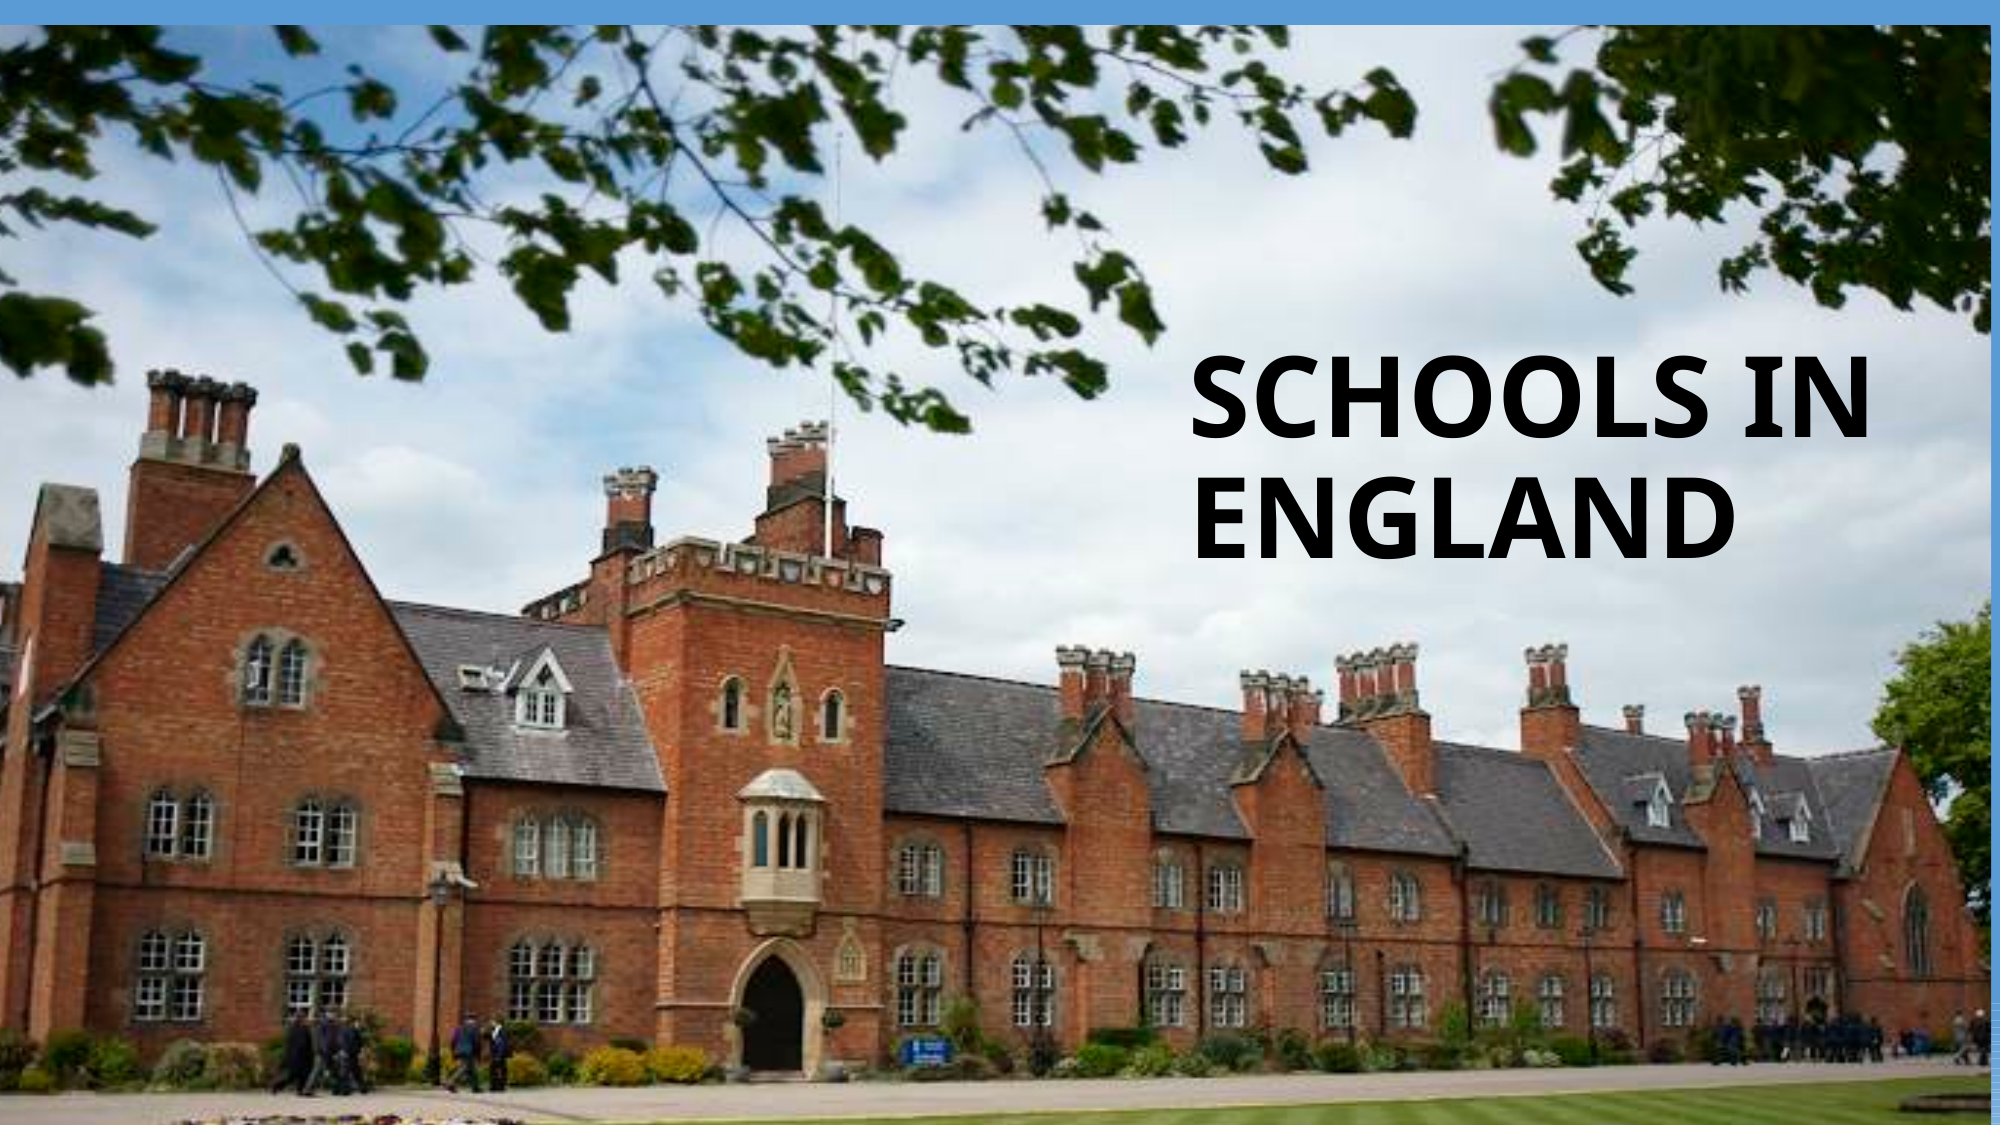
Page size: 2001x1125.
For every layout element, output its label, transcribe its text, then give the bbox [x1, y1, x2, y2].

picture [0, 0, 1992, 1125]
text_box SCHOOLS IN ENGLAND [1992, 314, 2000, 609]
